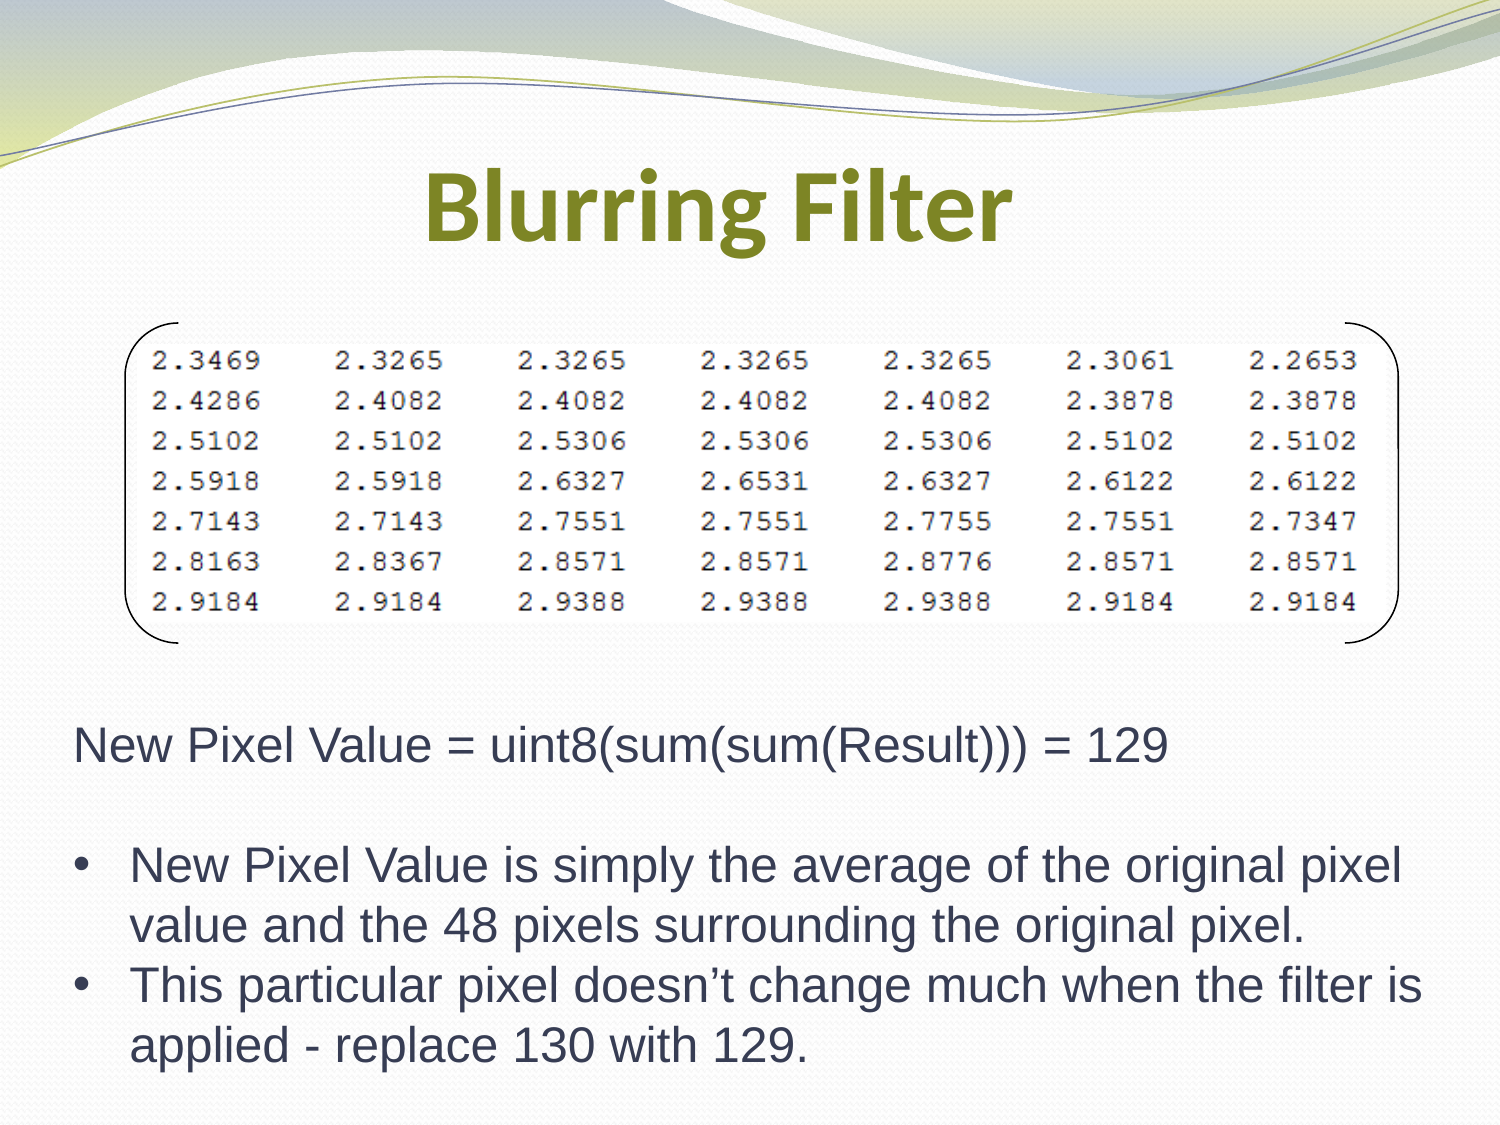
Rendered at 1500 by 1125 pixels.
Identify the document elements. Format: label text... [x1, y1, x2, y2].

title Blurring Filter [25, 75, 1413, 263]
text_box [150, 636, 1373, 644]
picture [137, 343, 1386, 623]
text_box New Pixel Value = uint8(sum(sum(Result))) = 129 New Pixel Value is simply the average of the original pixel value and the 48 pixels surrounding the original pixel. This particular pixel doesn’t change much when the filter is applied - replace 130 with 129. [58, 705, 1500, 1081]
text_box [124, 322, 1400, 617]
